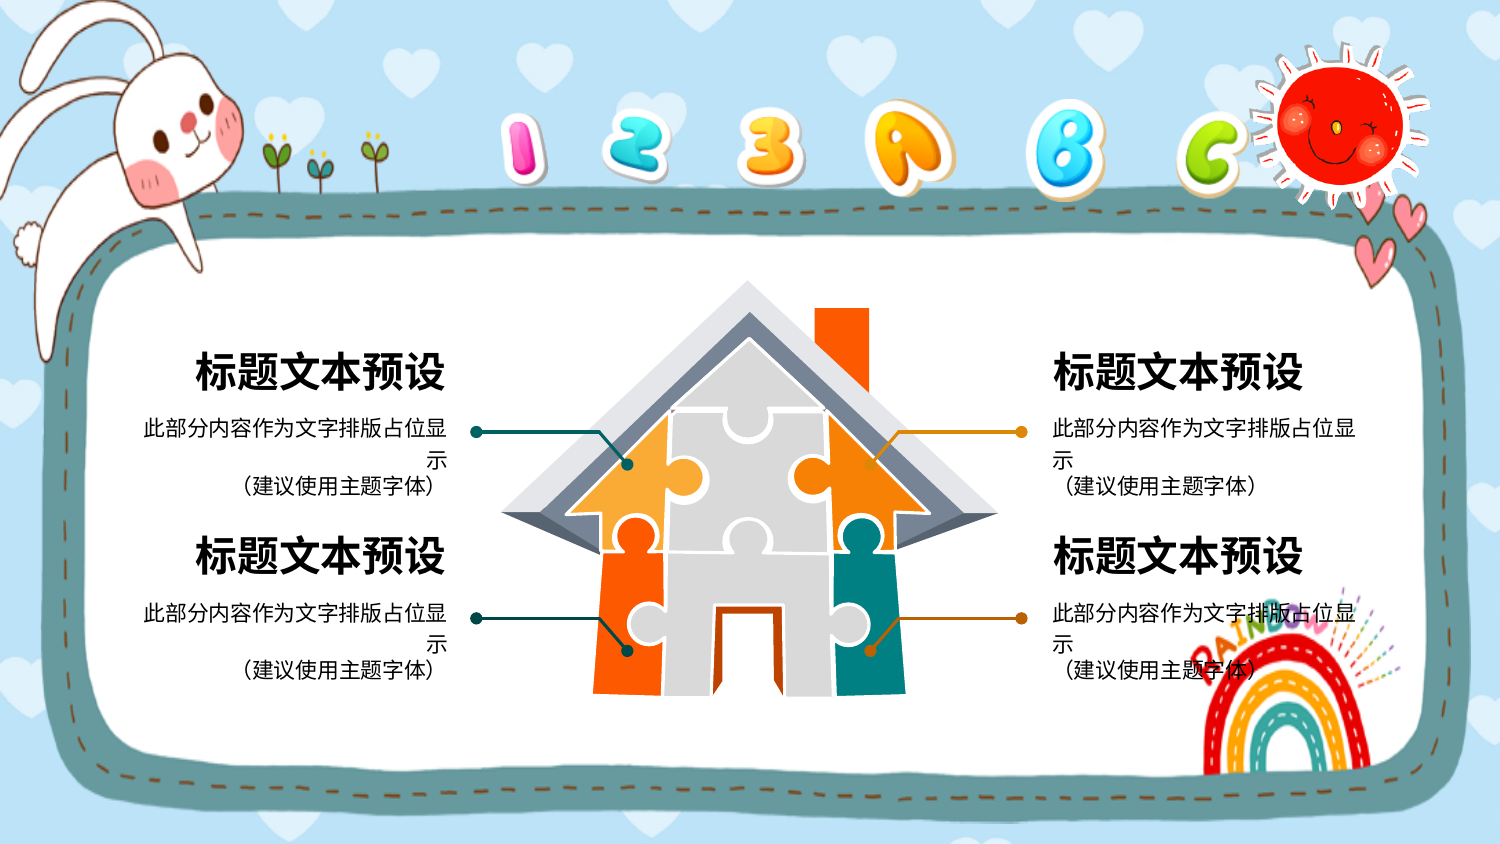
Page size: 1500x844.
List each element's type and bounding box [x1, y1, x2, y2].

picture [0, 0, 1500, 844]
text_box [131, 280, 1369, 699]
